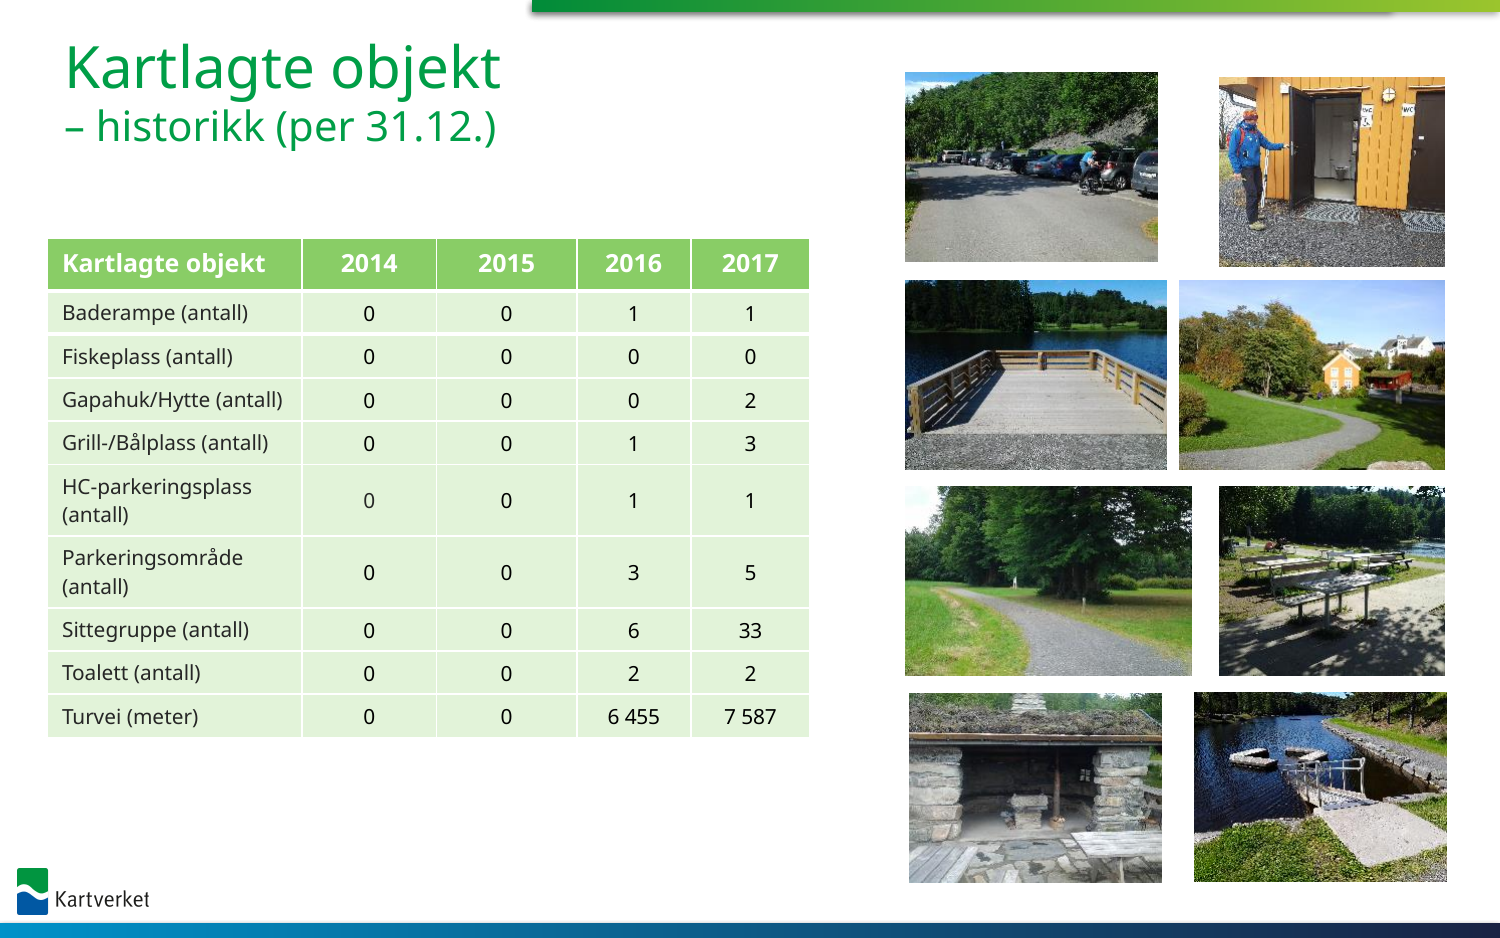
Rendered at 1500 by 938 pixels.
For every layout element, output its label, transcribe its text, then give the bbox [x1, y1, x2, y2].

table_cell 0 [437, 422, 576, 464]
table_cell 0 [303, 695, 436, 737]
table_cell Parkeringsområde (antall) [48, 537, 301, 607]
table_cell Turvei (meter) [48, 695, 301, 737]
table_cell 0 [437, 336, 576, 377]
table_cell 0 [303, 422, 436, 464]
table_cell 0 [303, 609, 436, 650]
table_cell 0 [437, 465, 576, 535]
table_cell 0 [437, 379, 576, 420]
table_cell 7 587 [692, 695, 809, 737]
text_box Kartlagte objekt – historikk (per 31.12.) [49, 14, 1431, 158]
table_cell 2 [692, 652, 809, 693]
table_cell Gapahuk/Hytte (antall) [48, 379, 301, 420]
picture [905, 486, 1193, 676]
table_header Kartlagte objekt [48, 239, 301, 289]
table_cell 0 [437, 695, 576, 737]
table_cell 1 [578, 465, 690, 535]
picture [905, 72, 1158, 262]
table_cell Toalett (antall) [48, 652, 301, 693]
table_header 2015 [437, 239, 576, 289]
table_cell 0 [437, 293, 576, 332]
table_cell 3 [578, 537, 690, 607]
table_cell 33 [692, 609, 809, 650]
table_cell 0 [303, 537, 436, 607]
table_cell 0 [578, 379, 690, 420]
table_cell Fiskeplass (antall) [48, 336, 301, 377]
table_header 2016 [578, 239, 690, 289]
table_header 2014 [303, 239, 436, 289]
table_cell 1 [692, 465, 809, 535]
table_cell 0 [578, 336, 690, 377]
table_cell Grill-/Bålplass (antall) [48, 422, 301, 464]
picture [905, 280, 1167, 470]
table_cell 0 [437, 652, 576, 693]
table_cell Baderampe (antall) [48, 293, 301, 332]
table_cell 6 [578, 609, 690, 650]
table_cell 0 [303, 379, 436, 420]
table_cell HC-parkeringsplass (antall) [48, 465, 301, 535]
table_cell 0 [437, 537, 576, 607]
table_cell 0 [692, 336, 809, 377]
picture [1194, 692, 1448, 882]
table_header 2017 [692, 239, 809, 289]
table_cell 2 [578, 652, 690, 693]
table_cell 0 [437, 609, 576, 650]
table_cell 3 [692, 422, 809, 464]
picture [1219, 77, 1445, 267]
table_cell 0 [303, 293, 436, 332]
table_cell 1 [578, 293, 690, 332]
table_cell 0 [303, 336, 436, 377]
picture [1179, 280, 1445, 470]
table_cell 2 [692, 379, 809, 420]
table_cell 1 [692, 293, 809, 332]
table_cell 5 [692, 537, 809, 607]
table_cell 0 [303, 465, 436, 535]
table_cell 0 [303, 652, 436, 693]
table_cell Sittegruppe (antall) [48, 609, 301, 650]
table_cell 6 455 [578, 695, 690, 737]
picture [1219, 486, 1445, 676]
picture [909, 693, 1163, 884]
table_cell 1 [578, 422, 690, 464]
